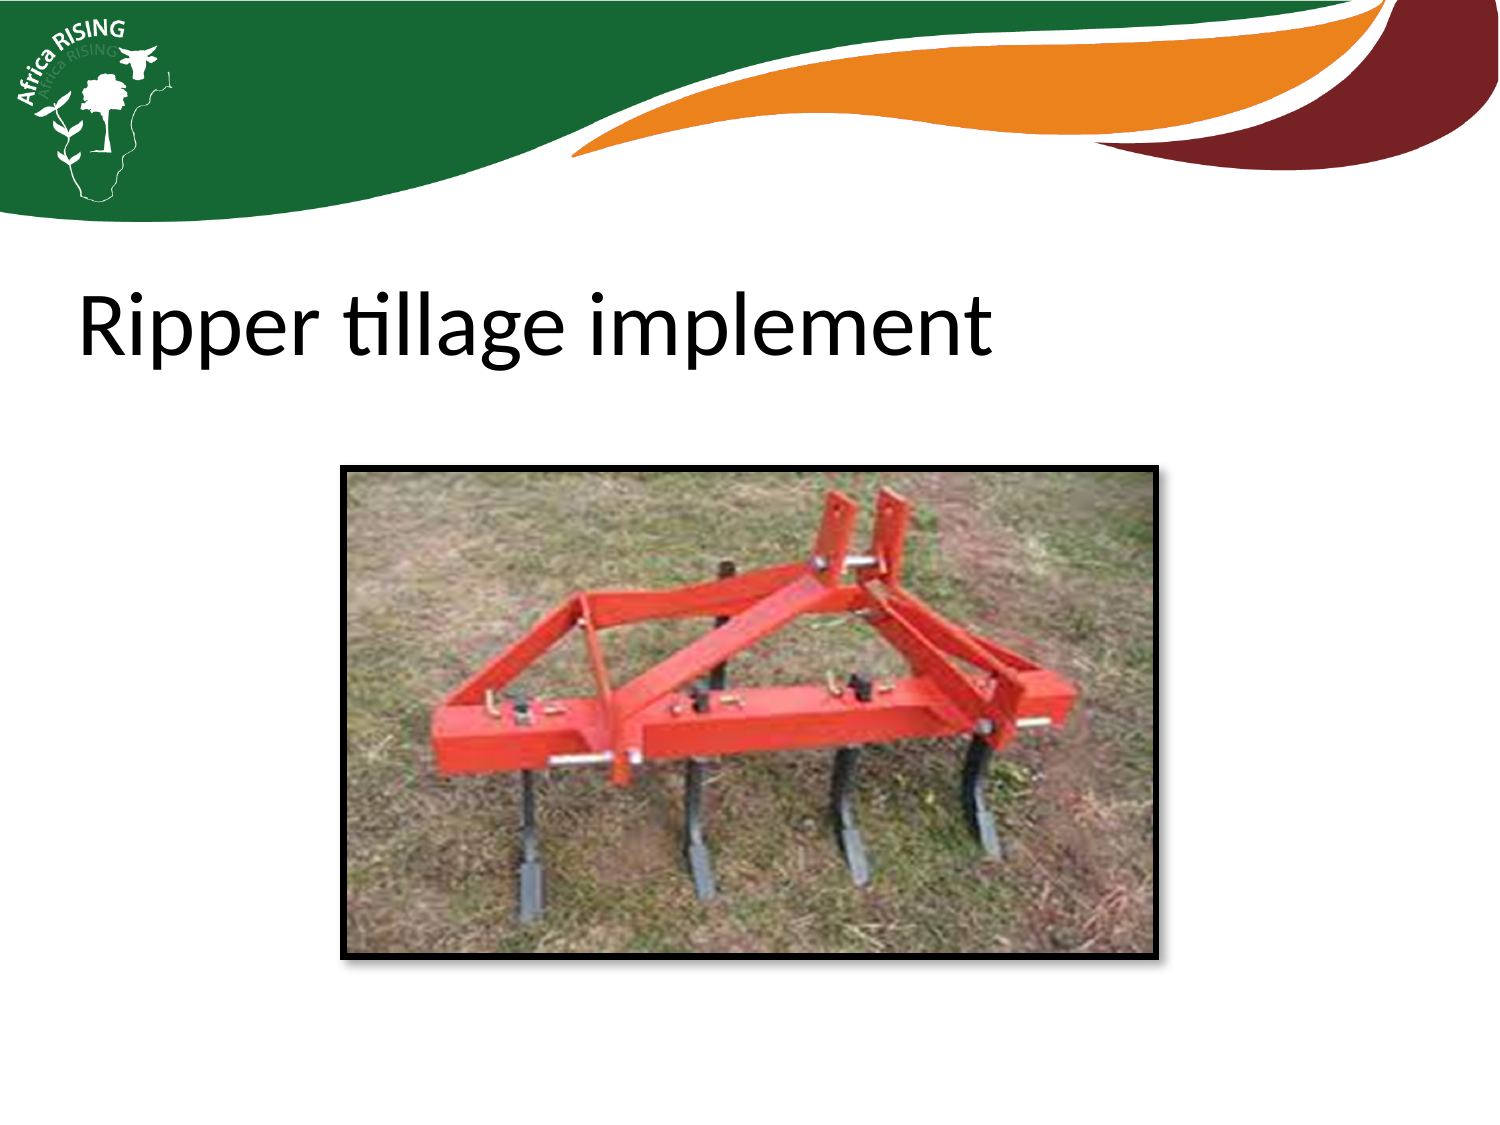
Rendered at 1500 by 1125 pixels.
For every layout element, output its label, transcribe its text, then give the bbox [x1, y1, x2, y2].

title Ripper tillage implement [62, 224, 1412, 413]
picture [346, 471, 1154, 954]
picture [0, 0, 1499, 222]
